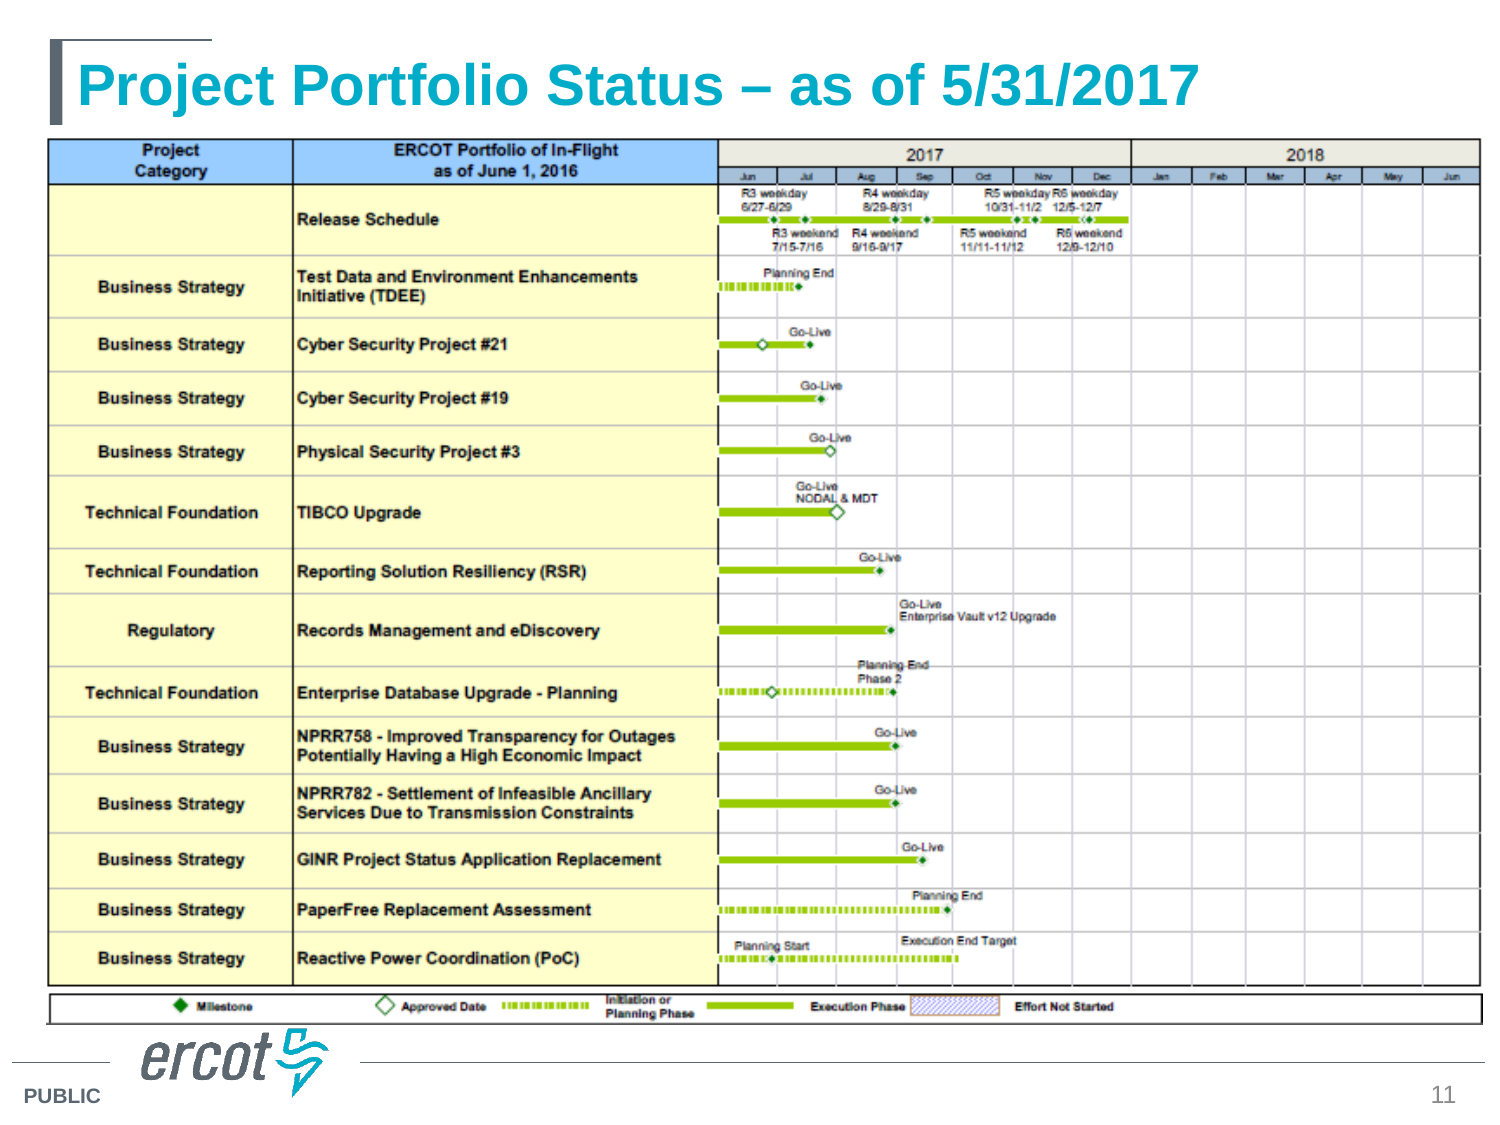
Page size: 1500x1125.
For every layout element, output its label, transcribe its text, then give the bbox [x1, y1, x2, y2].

picture [46, 137, 1483, 1100]
title Project Portfolio Status – as of 5/31/2017 [62, 39, 1325, 125]
slide_number 11 [1412, 1076, 1475, 1112]
